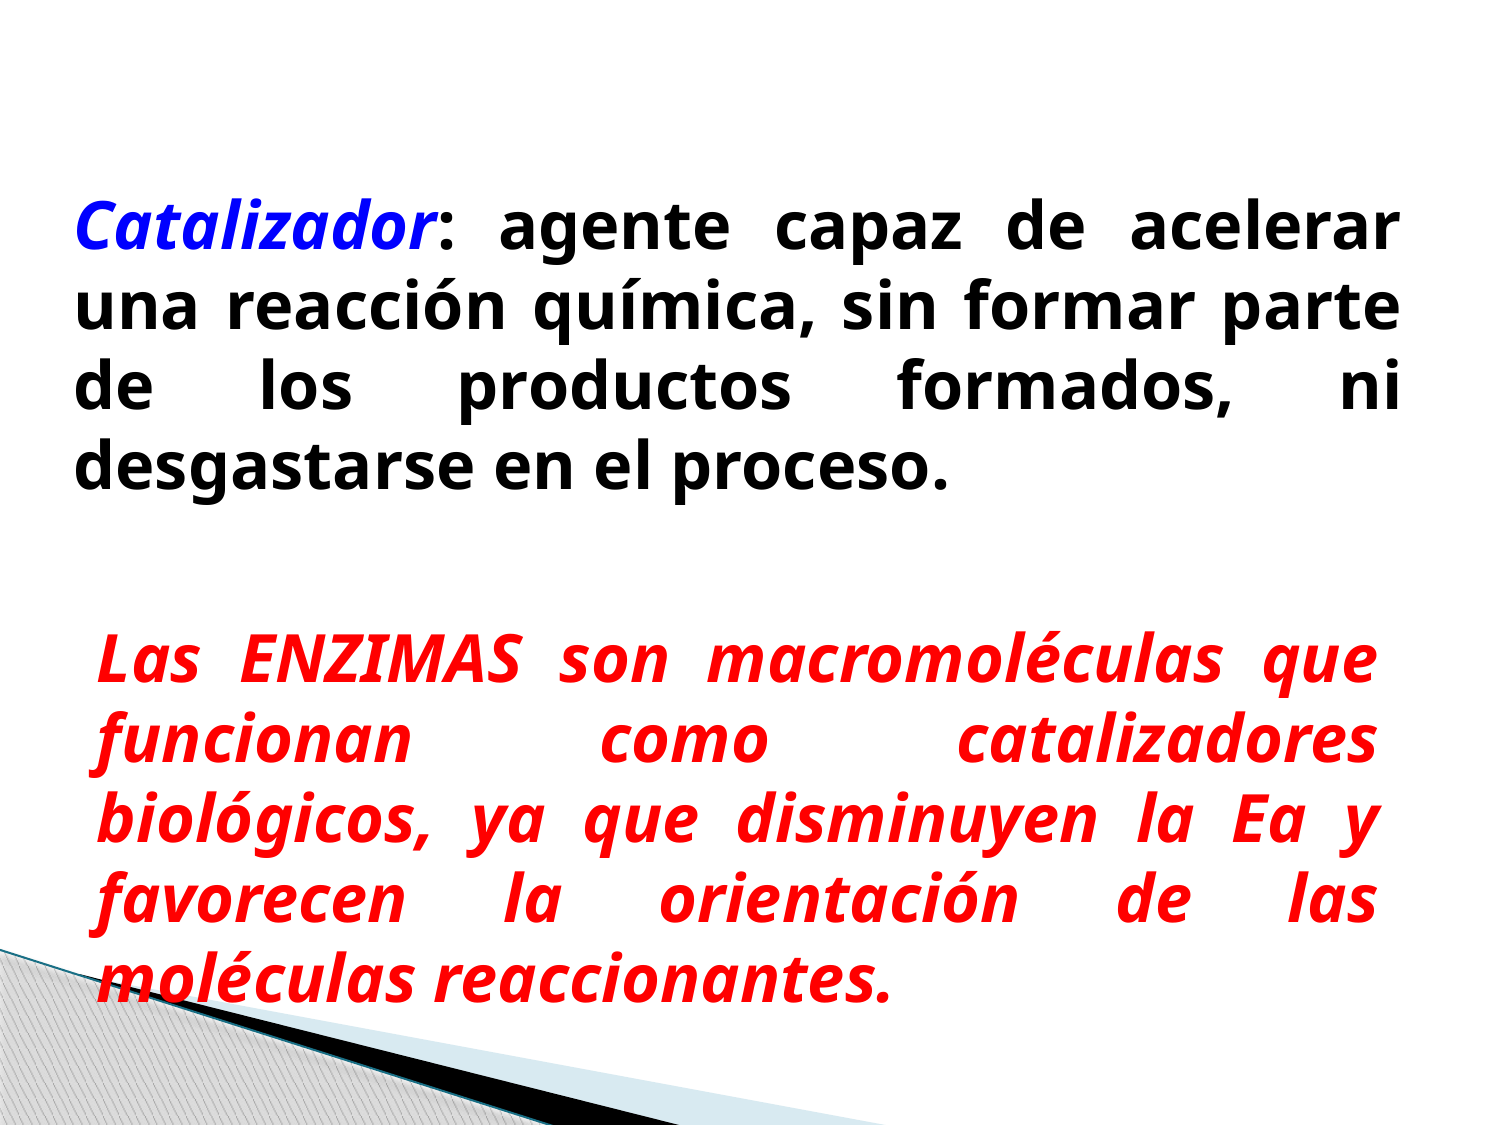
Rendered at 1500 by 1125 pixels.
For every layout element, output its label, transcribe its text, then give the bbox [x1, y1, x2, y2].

text_box Las ENZIMAS son macromoléculas que funcionan como catalizadores biológicos, ya que disminuyen la Ea y favorecen la orientación de las moléculas reaccionantes. [82, 608, 1395, 1023]
text_box Catalizador: agente capaz de acelerar una reacción química, sin formar parte de los productos formados, ni desgastarse en el proceso. [58, 175, 1418, 511]
